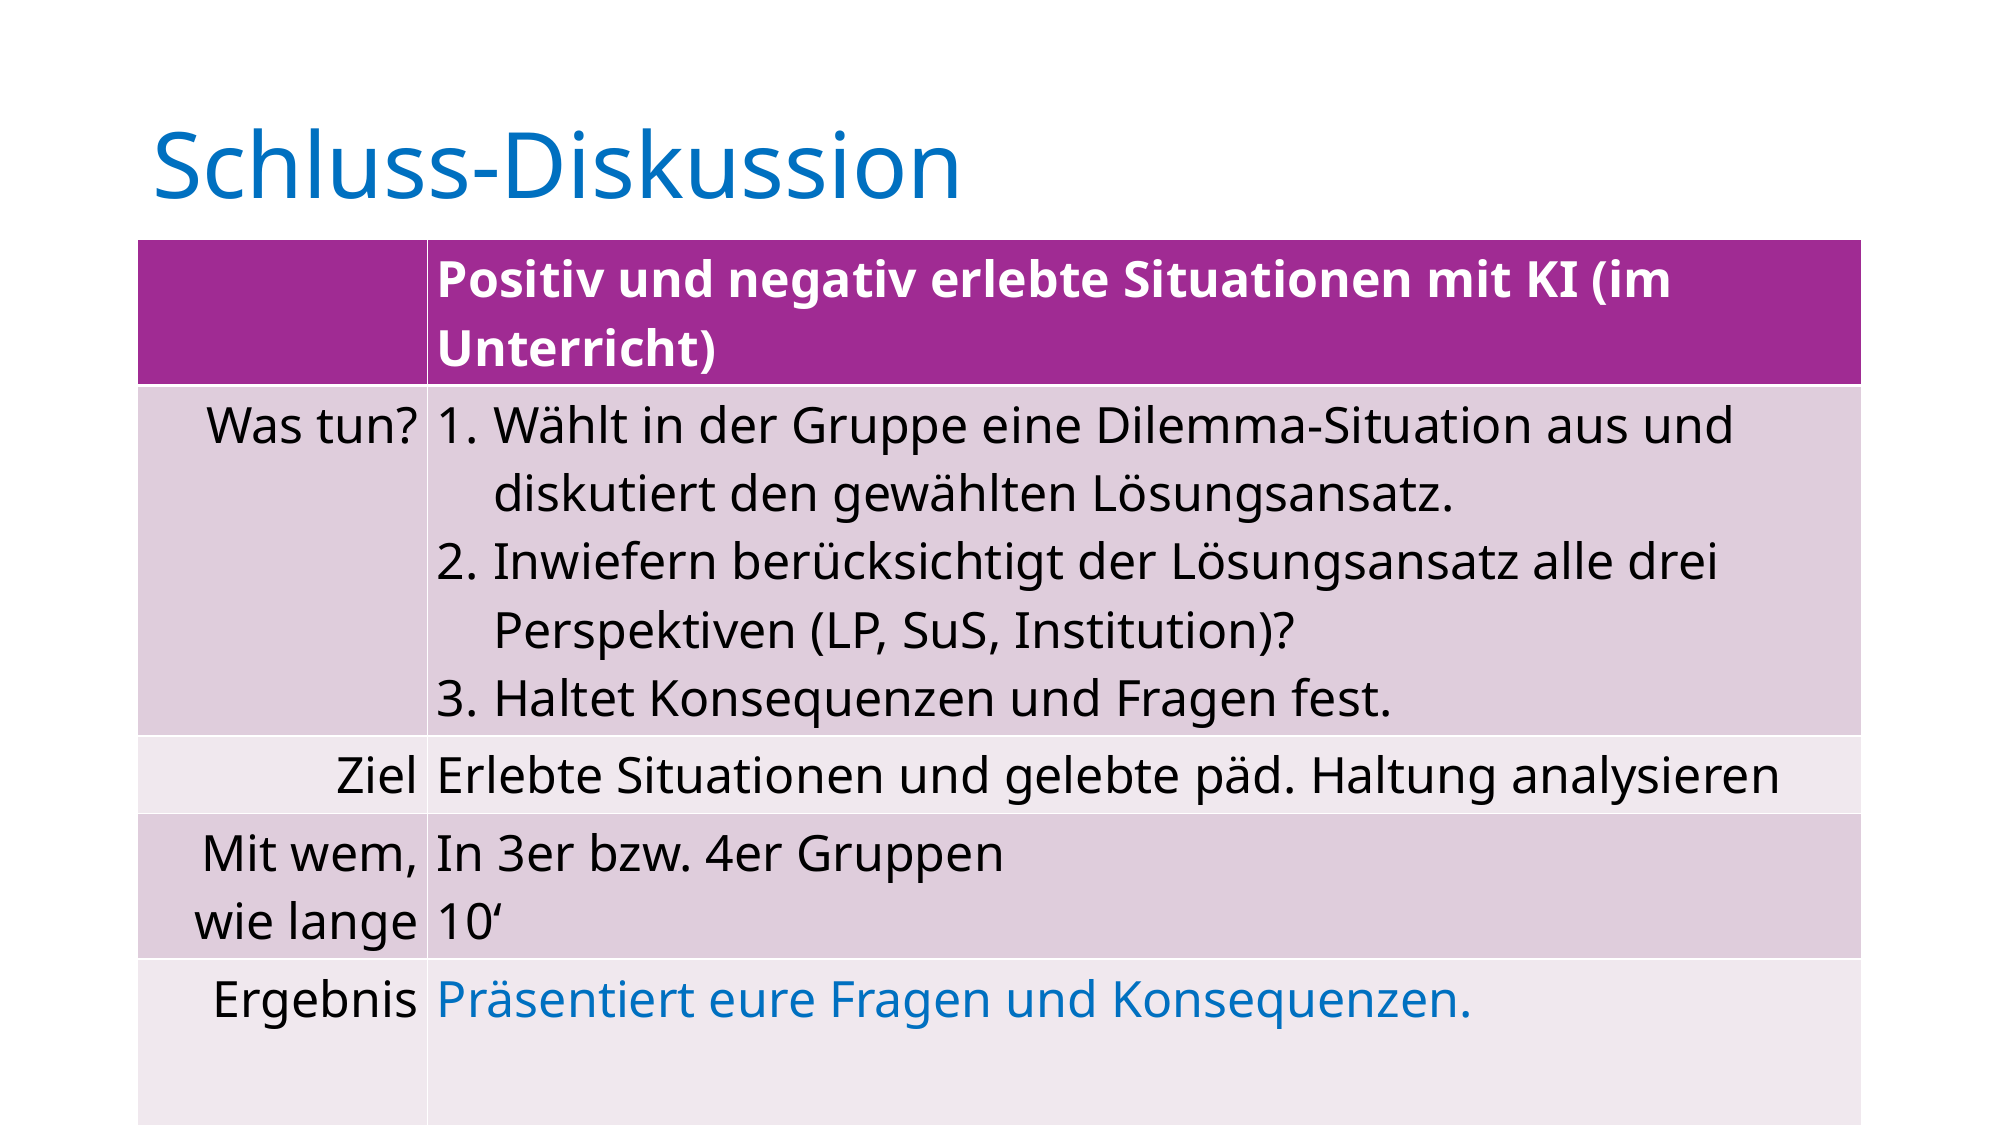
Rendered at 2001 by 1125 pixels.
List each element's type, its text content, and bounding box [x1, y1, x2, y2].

table_header Positiv und negativ erlebte Situationen mit KI (im Unterricht) [428, 240, 1861, 384]
table_cell Ergebnis [138, 960, 427, 1125]
table_cell Präsentiert eure Fragen und Konsequenzen. [428, 960, 1861, 1125]
table_header [138, 240, 427, 384]
table_cell Erlebte Situationen und gelebte päd. Haltung analysieren [428, 737, 1861, 813]
table_cell In 3er bzw. 4er Gruppen 10‘ [428, 814, 1861, 958]
table_cell Wählt in der Gruppe eine Dilemma-Situation aus und diskutiert den gewählten Lösungsansatz. Inwiefern berücksichtigt der Lösungsansatz alle drei Perspektiven (LP, SuS, Institution)? Haltet Konsequenzen und Fragen fest. [428, 387, 1861, 735]
title Schluss-Diskussion [137, 59, 1863, 239]
table_cell Mit wem, wie lange [138, 814, 427, 958]
table_cell Was tun? [138, 387, 427, 735]
table_cell Ziel [138, 737, 427, 813]
